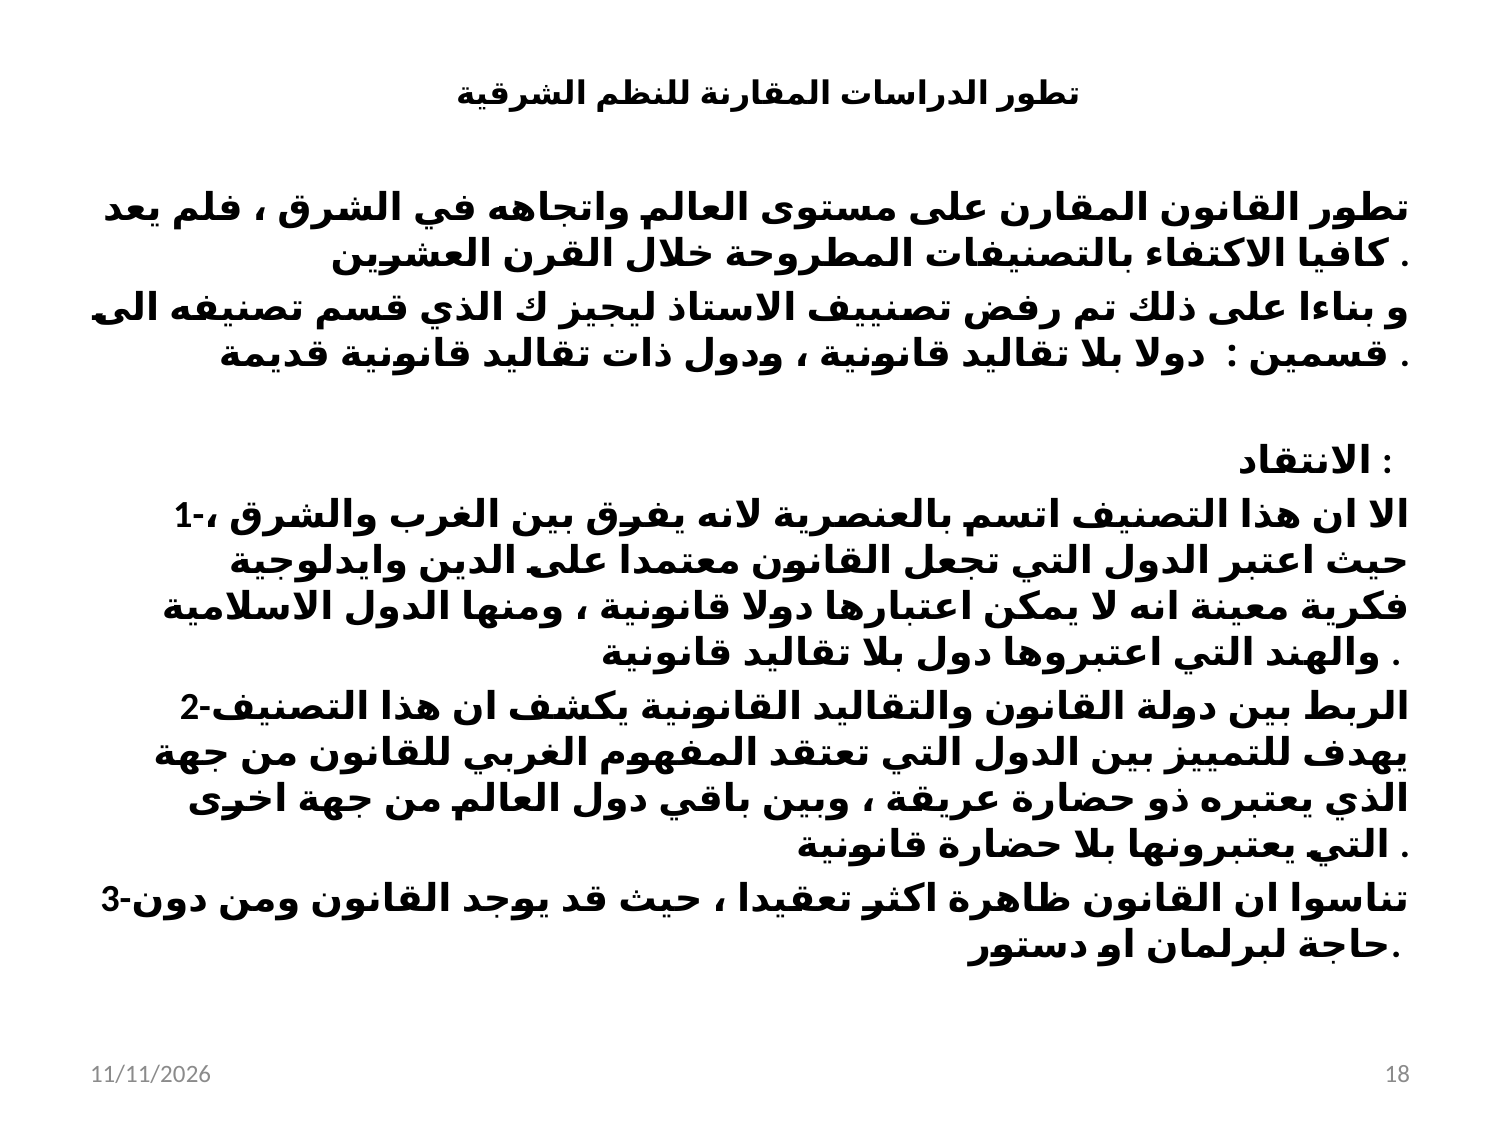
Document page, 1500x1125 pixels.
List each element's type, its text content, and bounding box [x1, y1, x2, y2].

list تطور القانون المقارن على مستوى العالم واتجاهه في الشرق ، فلم يعد كافيا الاكتفاء بالتصنيفات المطروحة خلال القرن العشرين . و بناءا على ذلك تم رفض تصنييف الاستاذ ليجيز ك الذي قسم تصنيفه الى قسمين : دولا بلا تقاليد قانونية ، ودول ذات تقاليد قانونية قديمة . الانتقاد : 1-الا ان هذا التصنيف اتسم بالعنصرية لانه يفرق بين الغرب والشرق ، حيث اعتبر الدول التي تجعل القانون معتمدا على الدين وايدلوجية فكرية معينة انه لا يمكن اعتبارها دولا قانونية ، ومنها الدول الاسلامية والهند التي اعتبروها دول بلا تقاليد قانونية . 2-الربط بين دولة القانون والتقاليد القانونية يكشف ان هذا التصنيف يهدف للتمييز بين الدول التي تعتقد المفهوم الغربي للقانون من جهة الذي يعتبره ذو حضارة عريقة ، وبين باقي دول العالم من جهة اخرى التي يعتبرونها بلا حضارة قانونية . 3-تناسوا ان القانون ظاهرة اكثر تعقيدا ، حيث قد يوجد القانون ومن دون حاجة لبرلمان او دستور. [75, 174, 1425, 1005]
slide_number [75, 1042, 425, 1103]
title تطور الدراسات المقارنة للنظم الشرقية [437, 45, 1100, 138]
slide_number 18 [1074, 1042, 1425, 1103]
